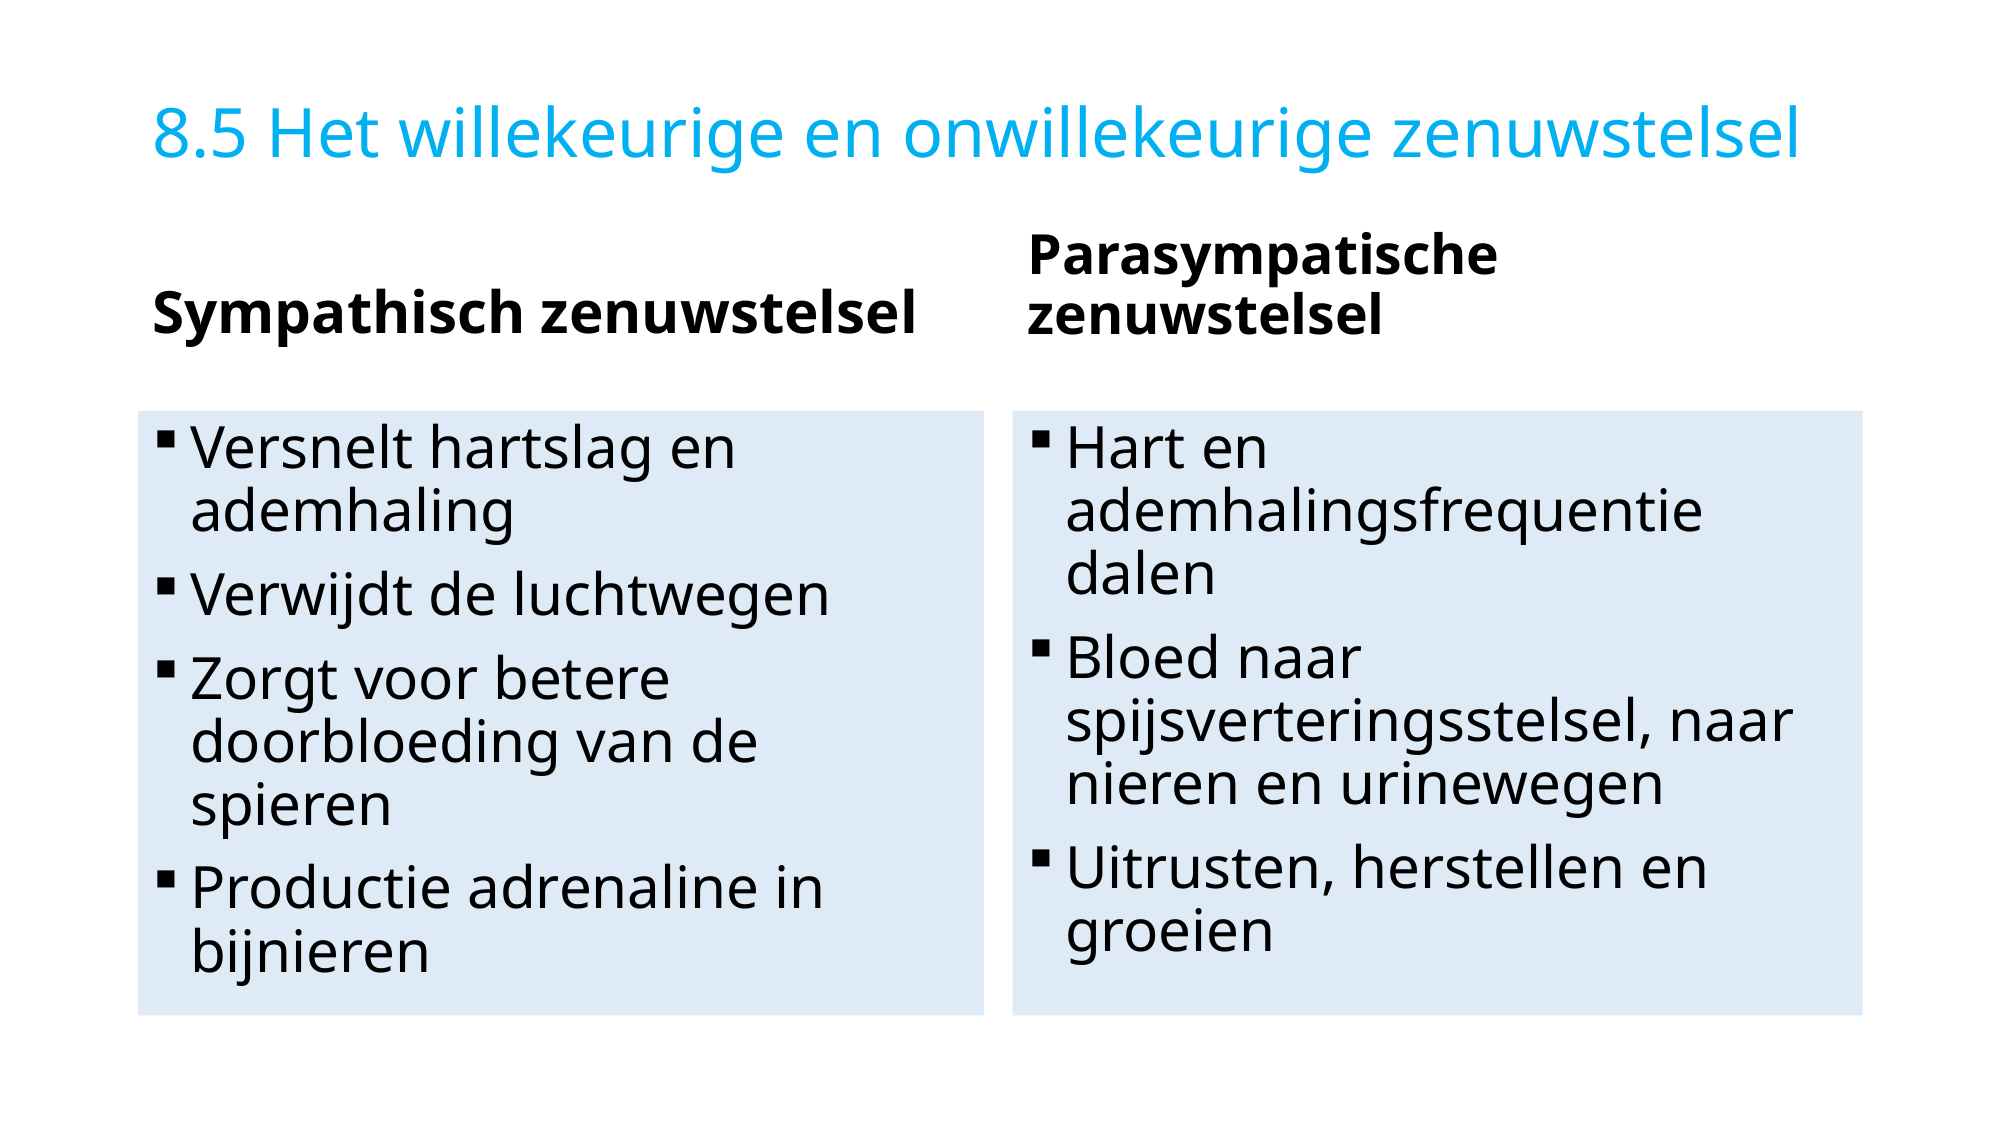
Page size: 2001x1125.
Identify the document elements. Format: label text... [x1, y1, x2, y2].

list Parasympatische zenuwstelsel [1012, 218, 1863, 354]
list Versnelt hartslag en ademhaling Verwijdt de luchtwegen Zorgt voor betere doorbloeding van de spieren Productie adrenaline in bijnieren [137, 410, 984, 1016]
list Hart en ademhalingsfrequentie dalen Bloed naar spijsverteringsstelsel, naar nieren en urinewegen Uitrusten, herstellen en groeien [1012, 410, 1863, 1016]
title 8.5 Het willekeurige en onwillekeurige zenuwstelsel [137, 59, 1934, 212]
list Sympathisch zenuwstelsel [137, 218, 984, 354]
